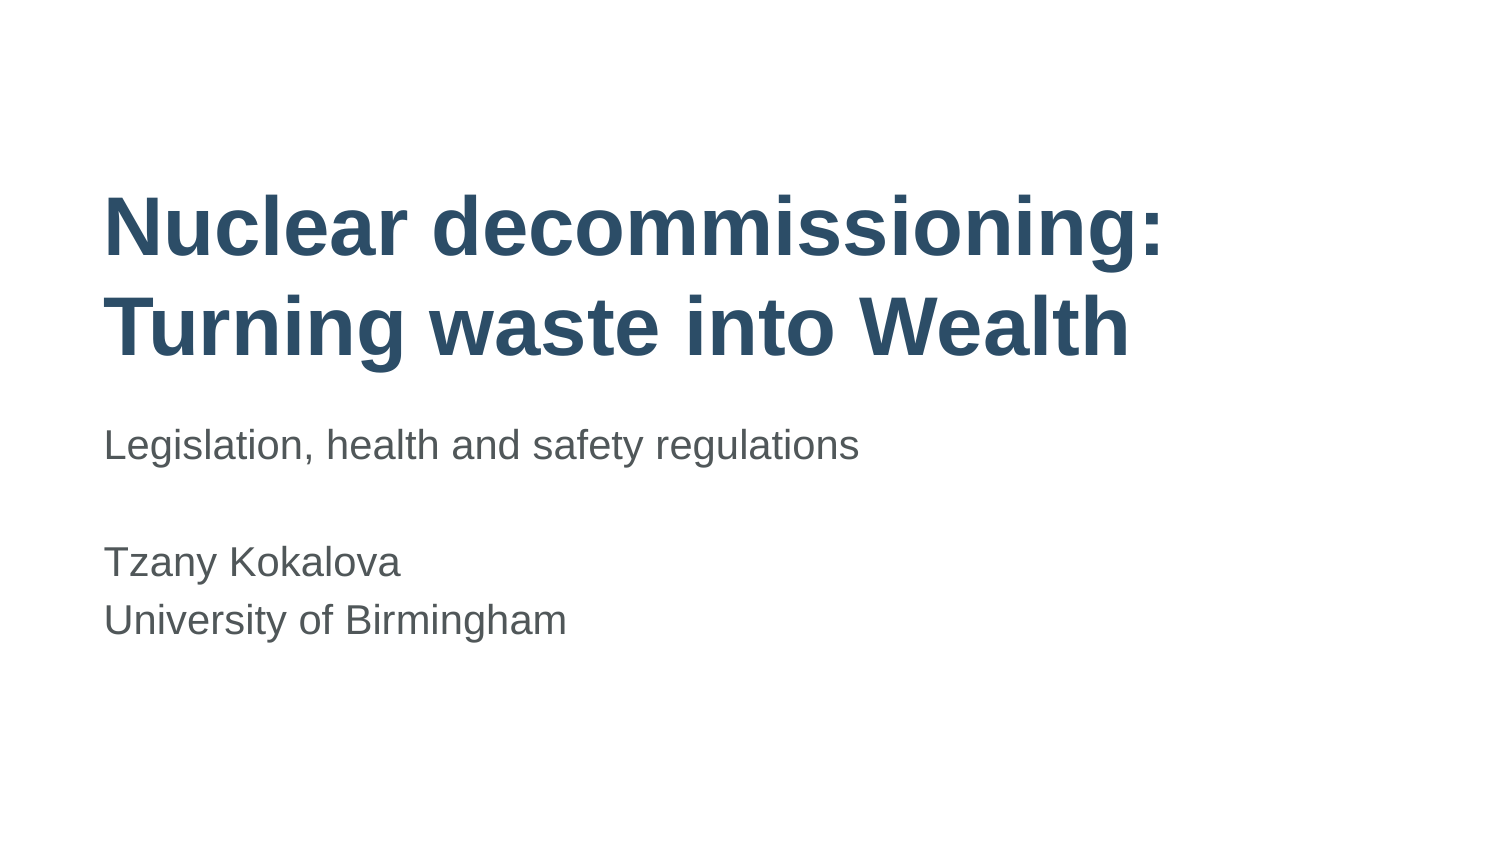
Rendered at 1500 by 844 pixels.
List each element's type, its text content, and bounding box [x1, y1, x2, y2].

subtitle Legislation, health and safety regulations Tzany Kokalova University of Birmingham [88, 410, 1139, 732]
title Nuclear decommissioning: Turning waste into Wealth [88, 146, 1400, 399]
